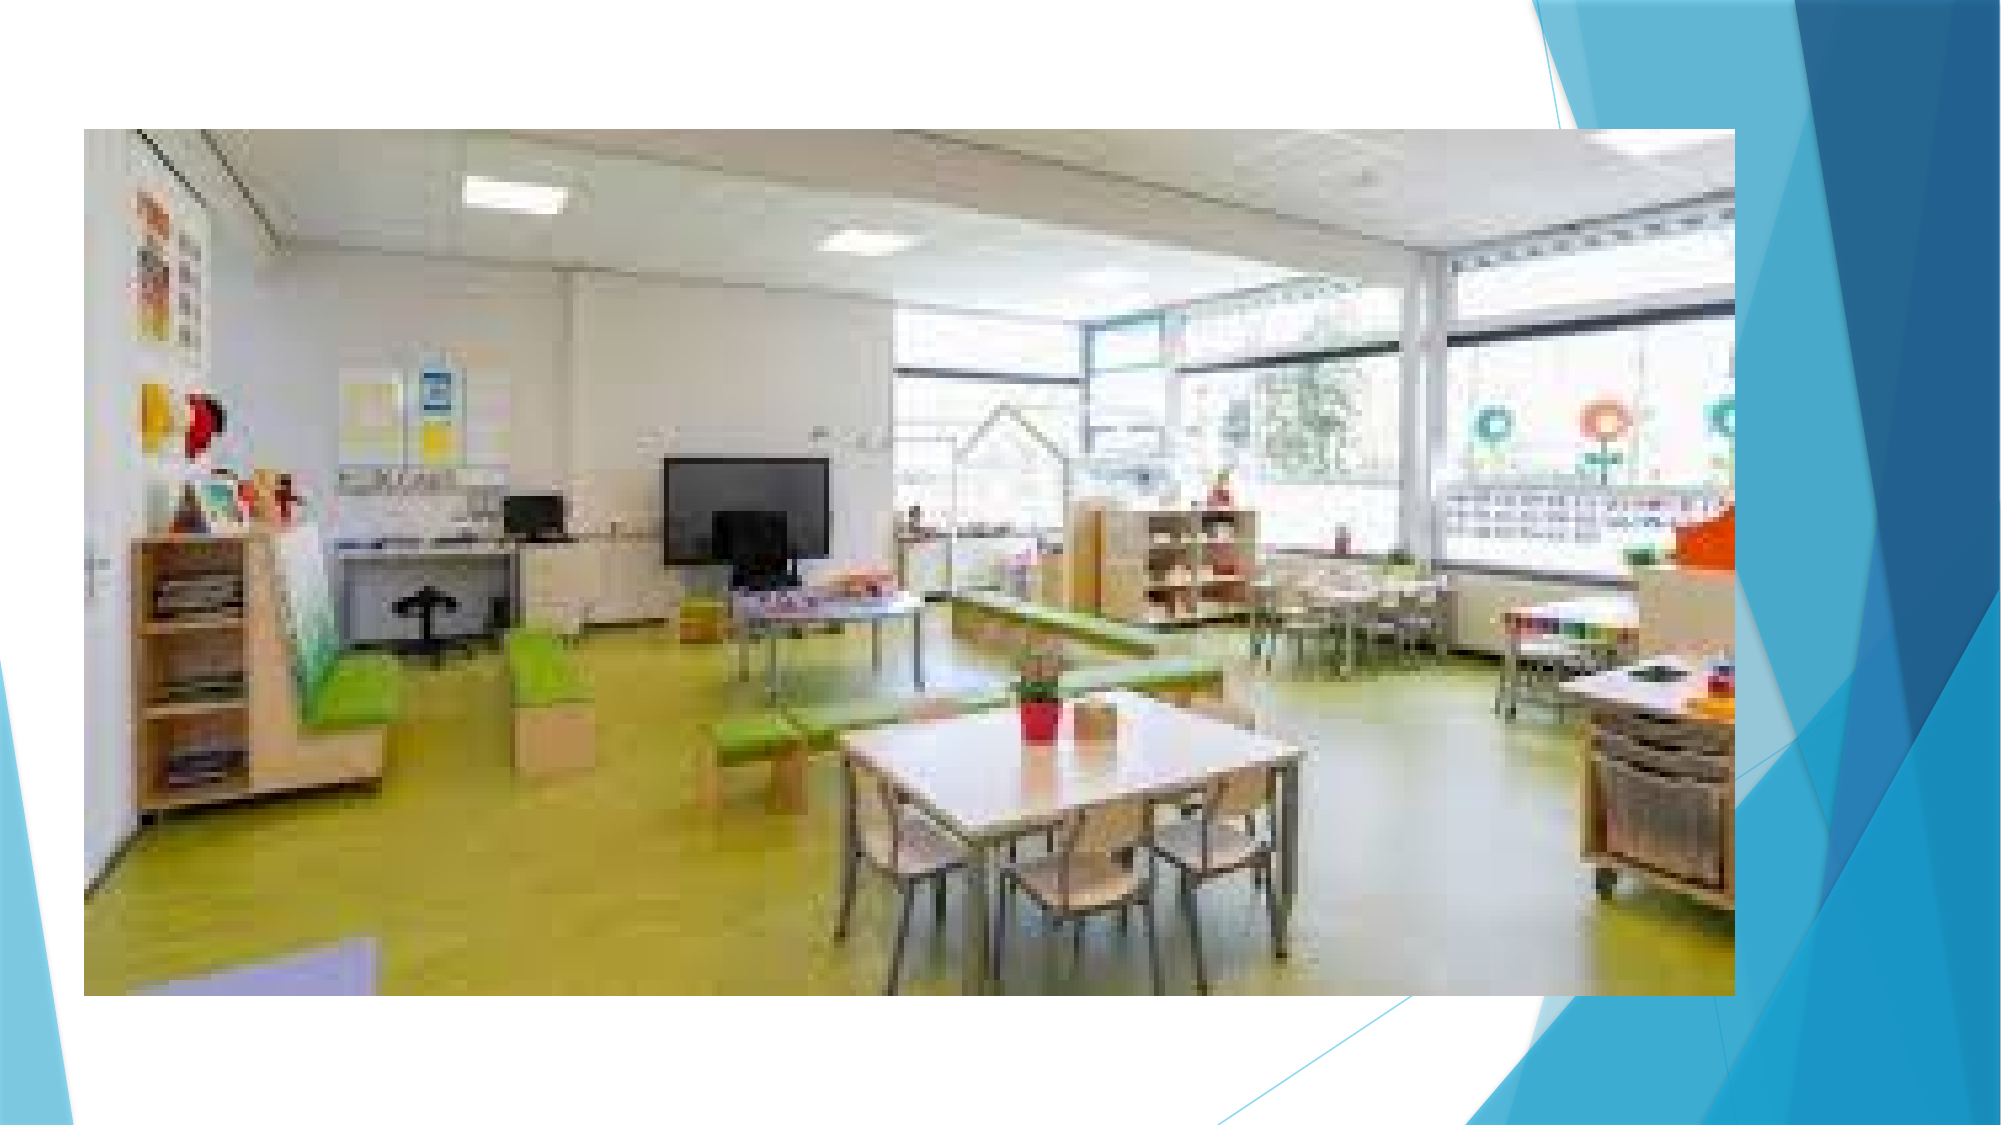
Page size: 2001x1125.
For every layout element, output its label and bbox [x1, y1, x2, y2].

picture [84, 128, 1736, 997]
